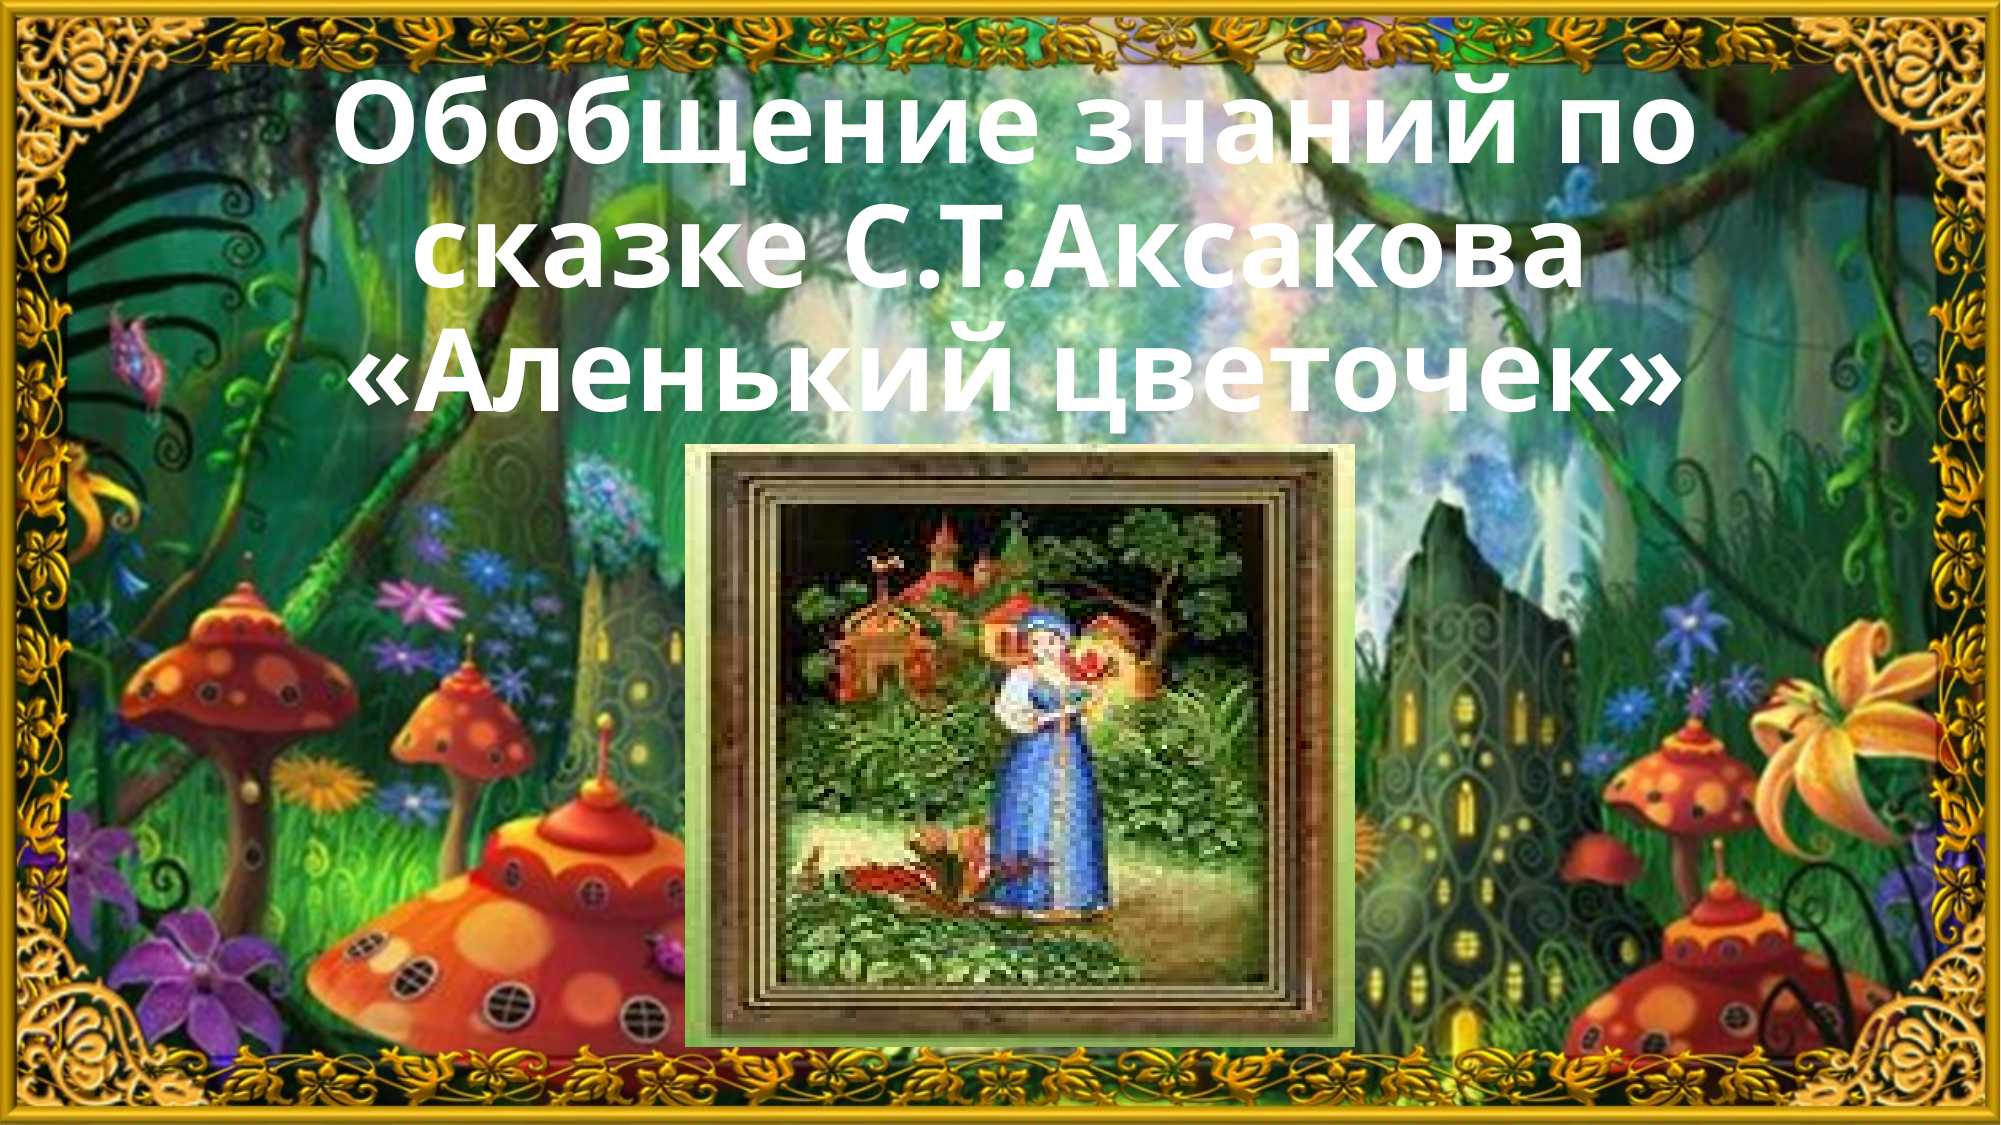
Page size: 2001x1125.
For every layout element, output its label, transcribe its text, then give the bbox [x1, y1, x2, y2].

title Обобщение знаний по сказке С.Т.Аксакова «Аленький цветочек» [165, 54, 1866, 445]
picture [0, 0, 2001, 1125]
